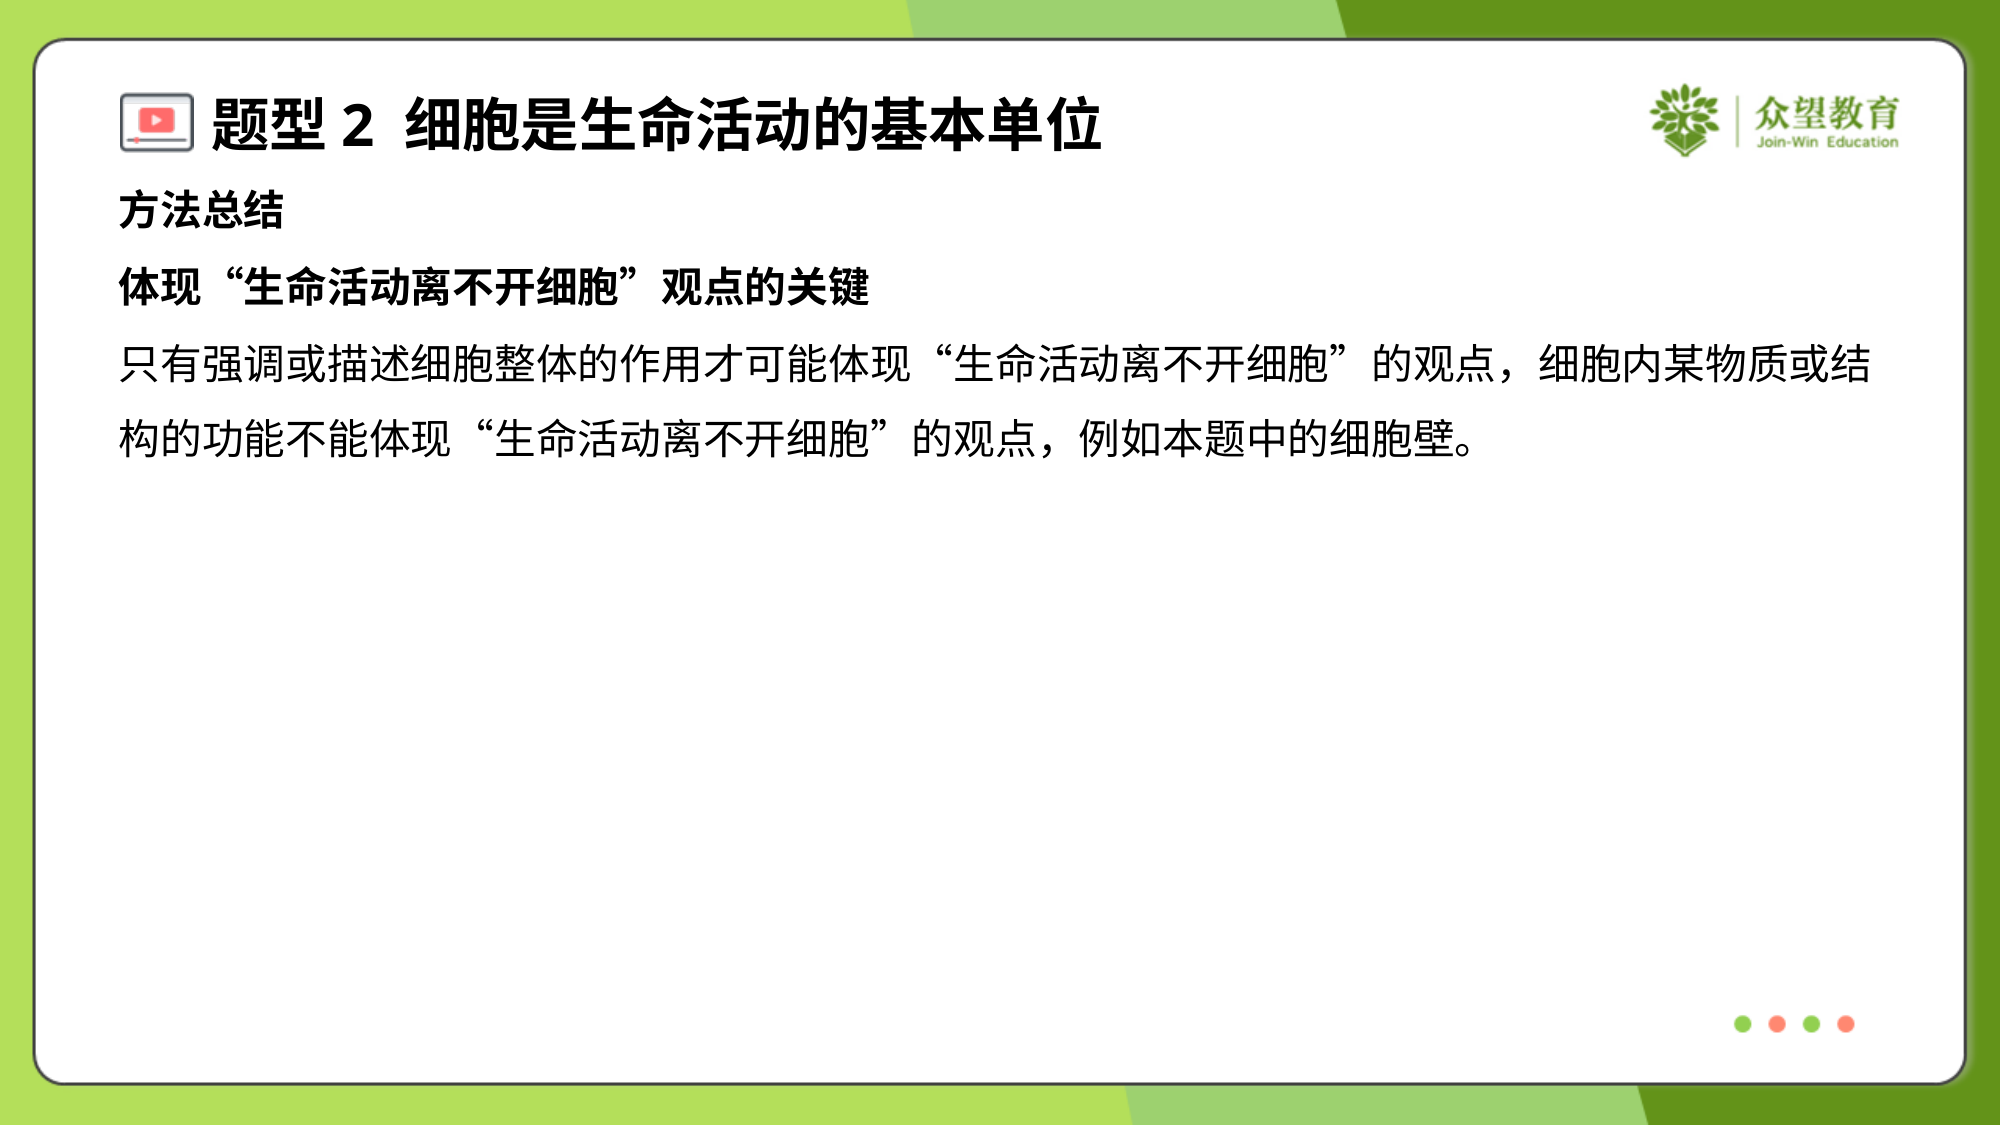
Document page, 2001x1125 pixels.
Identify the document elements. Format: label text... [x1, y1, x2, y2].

text_box 方法总结 体现“生命活动离不开细胞”观点的关键 只有强调或描述细胞整体的作用才可能体现“生命活动离不开细胞”的观点，细胞内某物质或结 构的功能不能体现“生命活动离不开细胞”的观点，例如本题中的细胞壁。 [118, 158, 1883, 464]
picture [0, 0, 2000, 1125]
